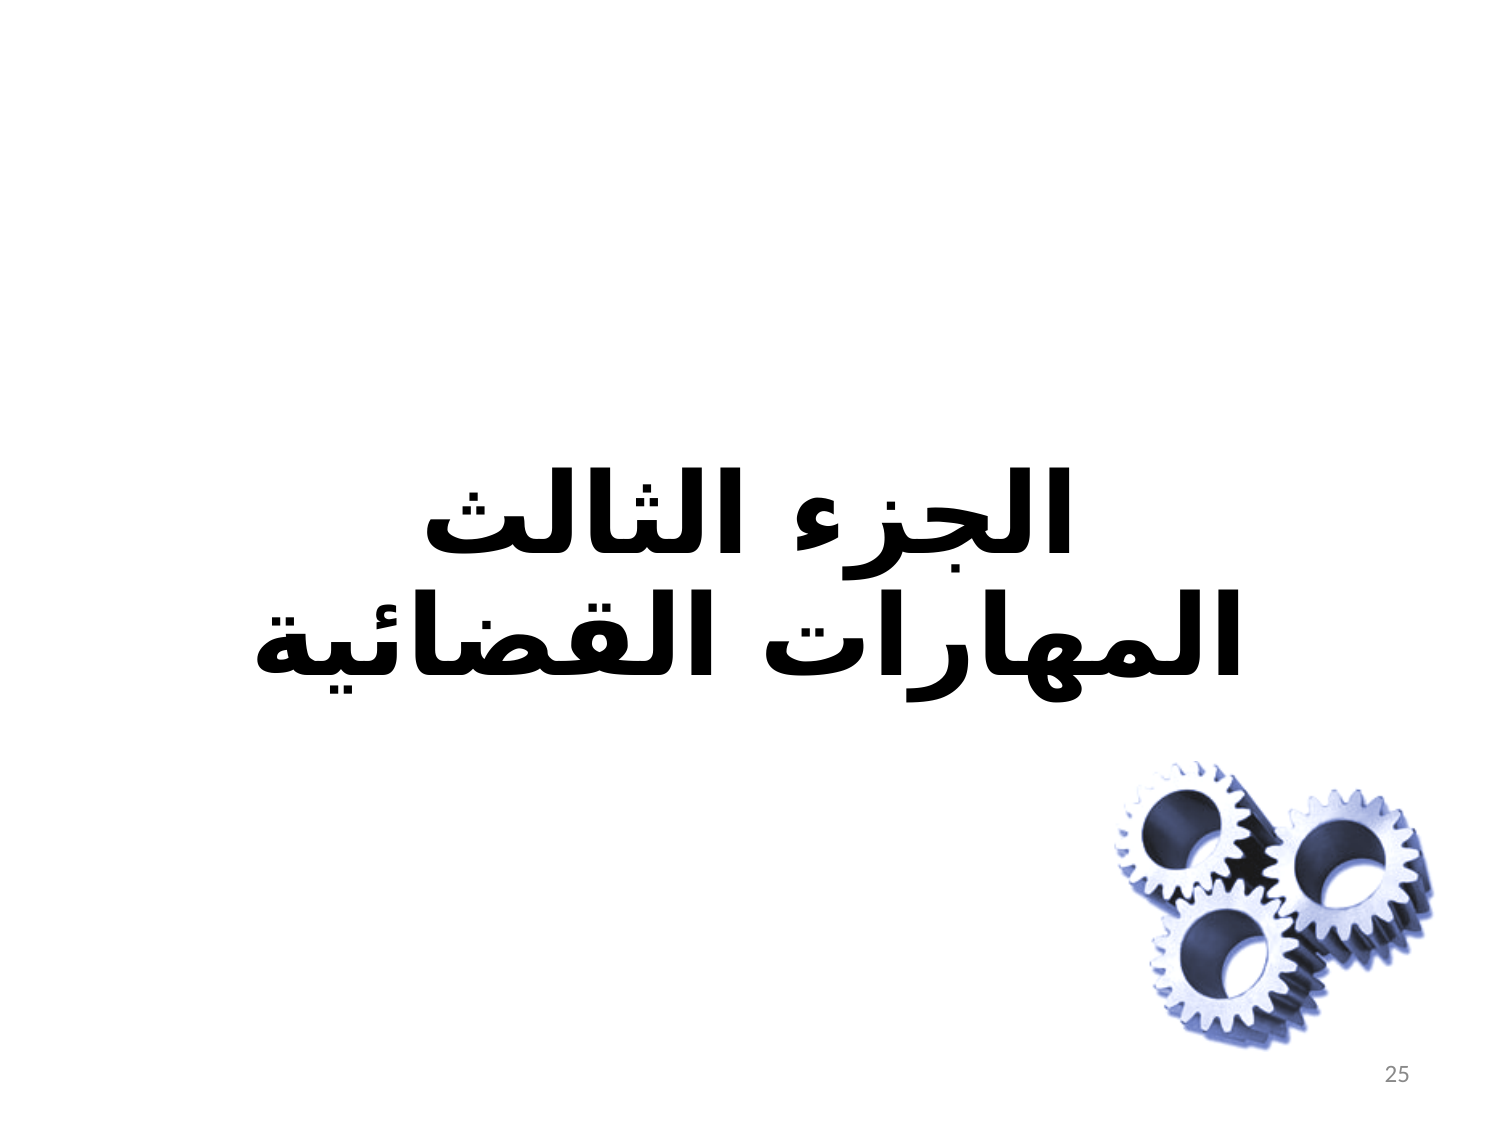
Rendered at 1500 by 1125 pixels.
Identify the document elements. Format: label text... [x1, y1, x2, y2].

slide_number 25 [1074, 1042, 1425, 1103]
title الجزء الثالث المهارات القضائية [75, 453, 1425, 704]
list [1112, 761, 1436, 1052]
